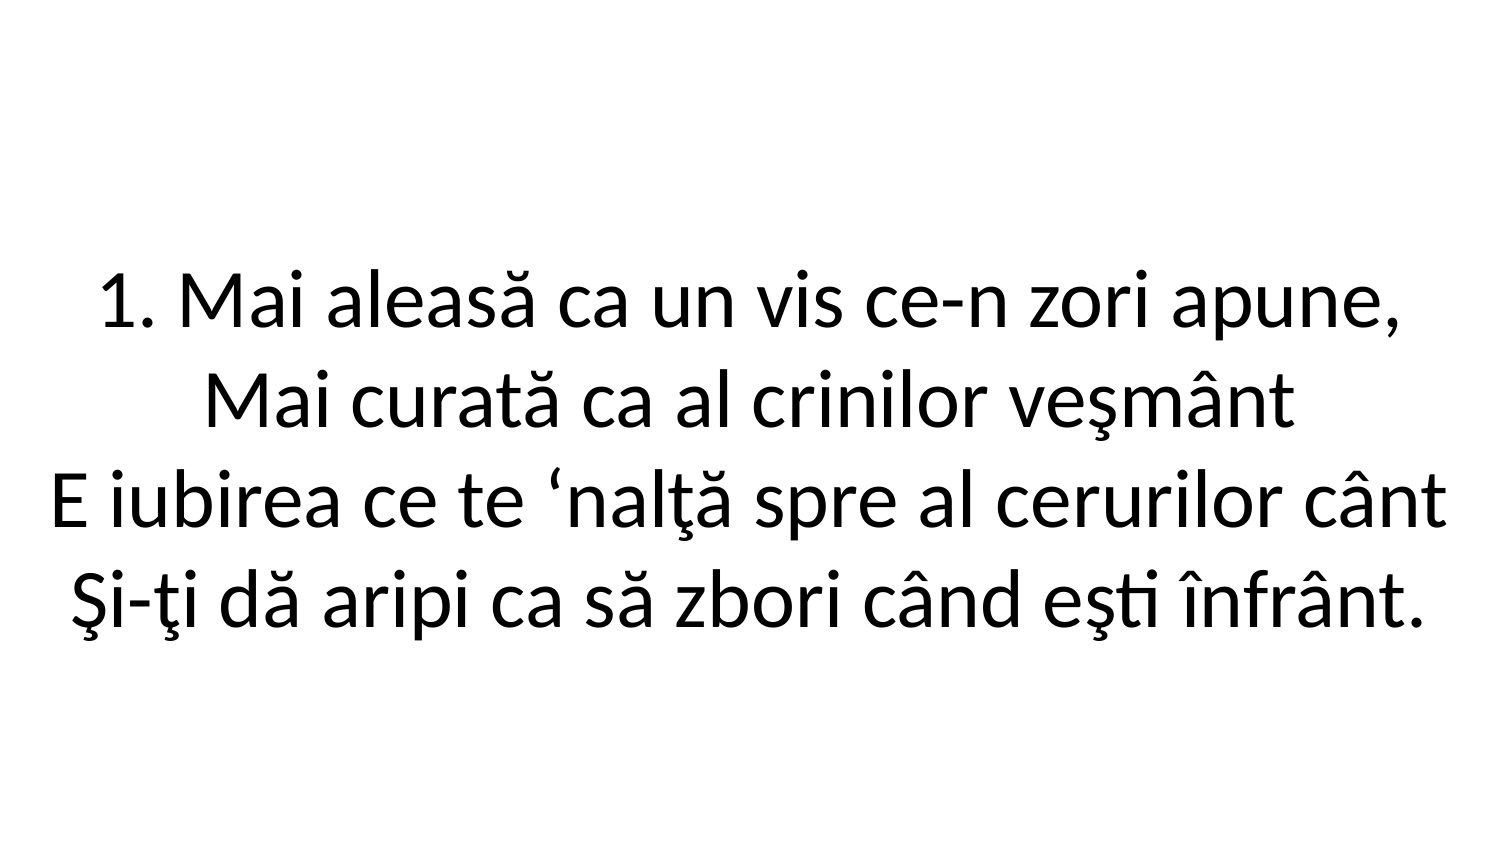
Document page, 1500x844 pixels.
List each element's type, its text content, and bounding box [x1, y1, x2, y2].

text_box 1. Mai aleasă ca un vis ce-n zori apune, Mai curată ca al crinilor veşmânt E iubirea ce te ‘nalţă spre al cerurilor cânt Şi-ţi dă aripi ca să zbori când eşti înfrânt. [34, 192, 1466, 652]
